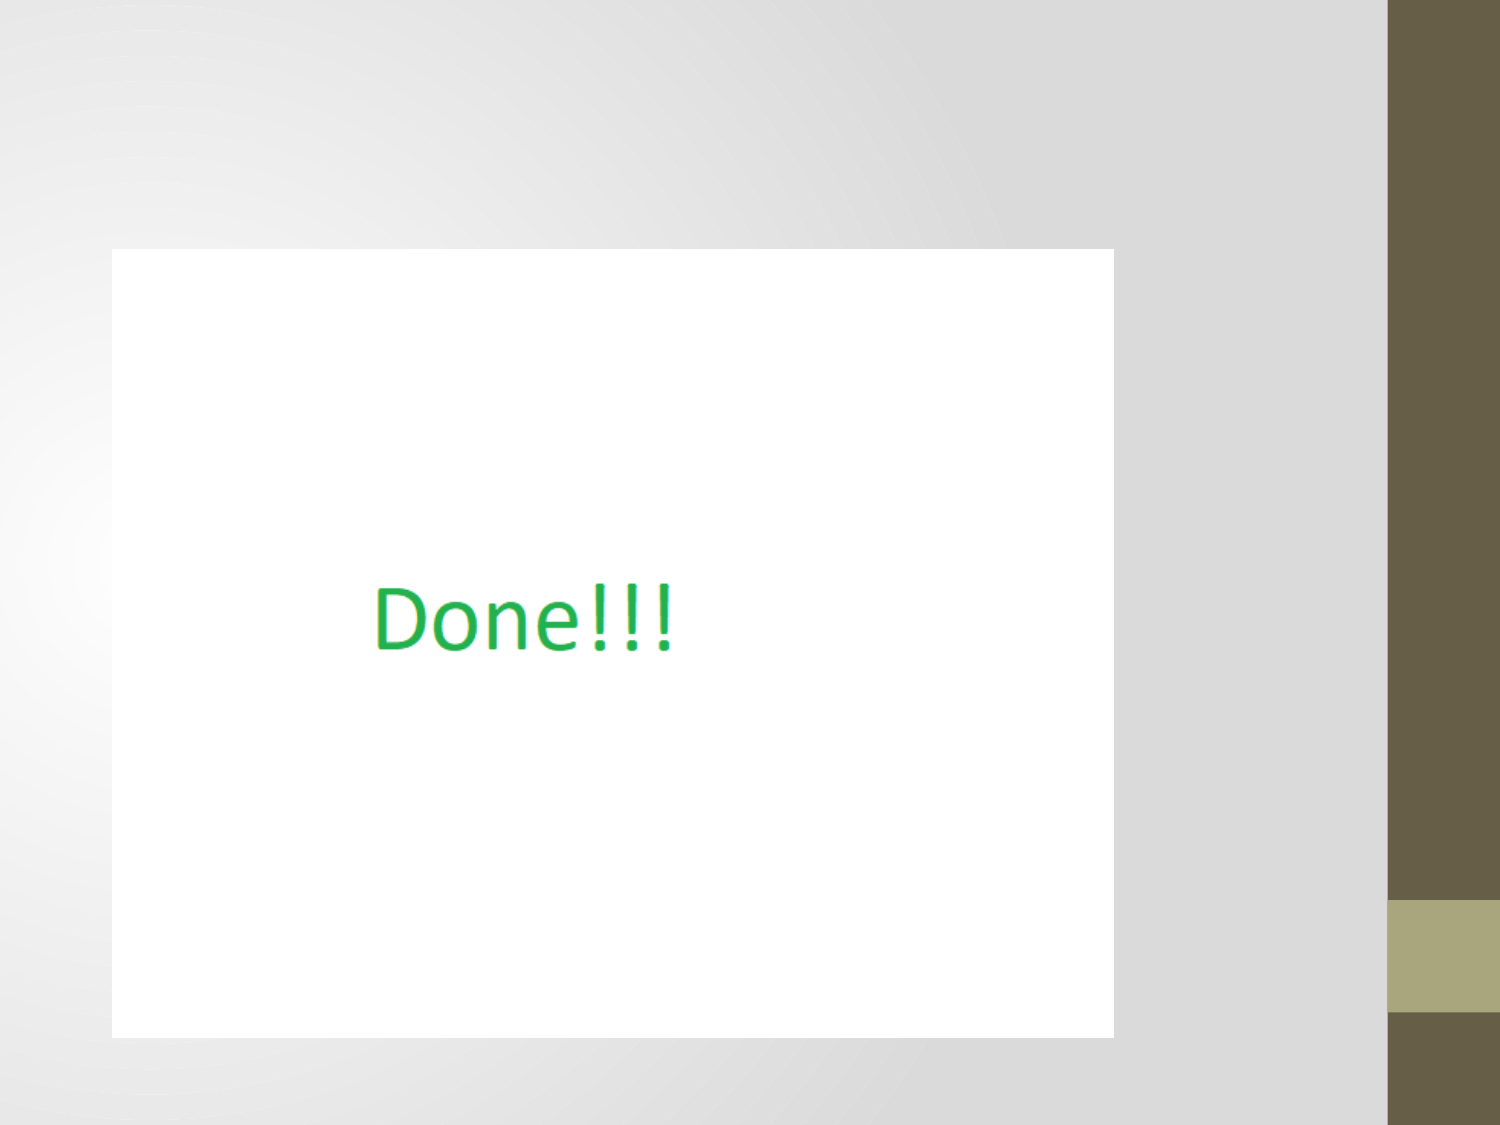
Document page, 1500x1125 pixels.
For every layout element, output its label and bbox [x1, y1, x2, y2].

list [111, 249, 1115, 1038]
